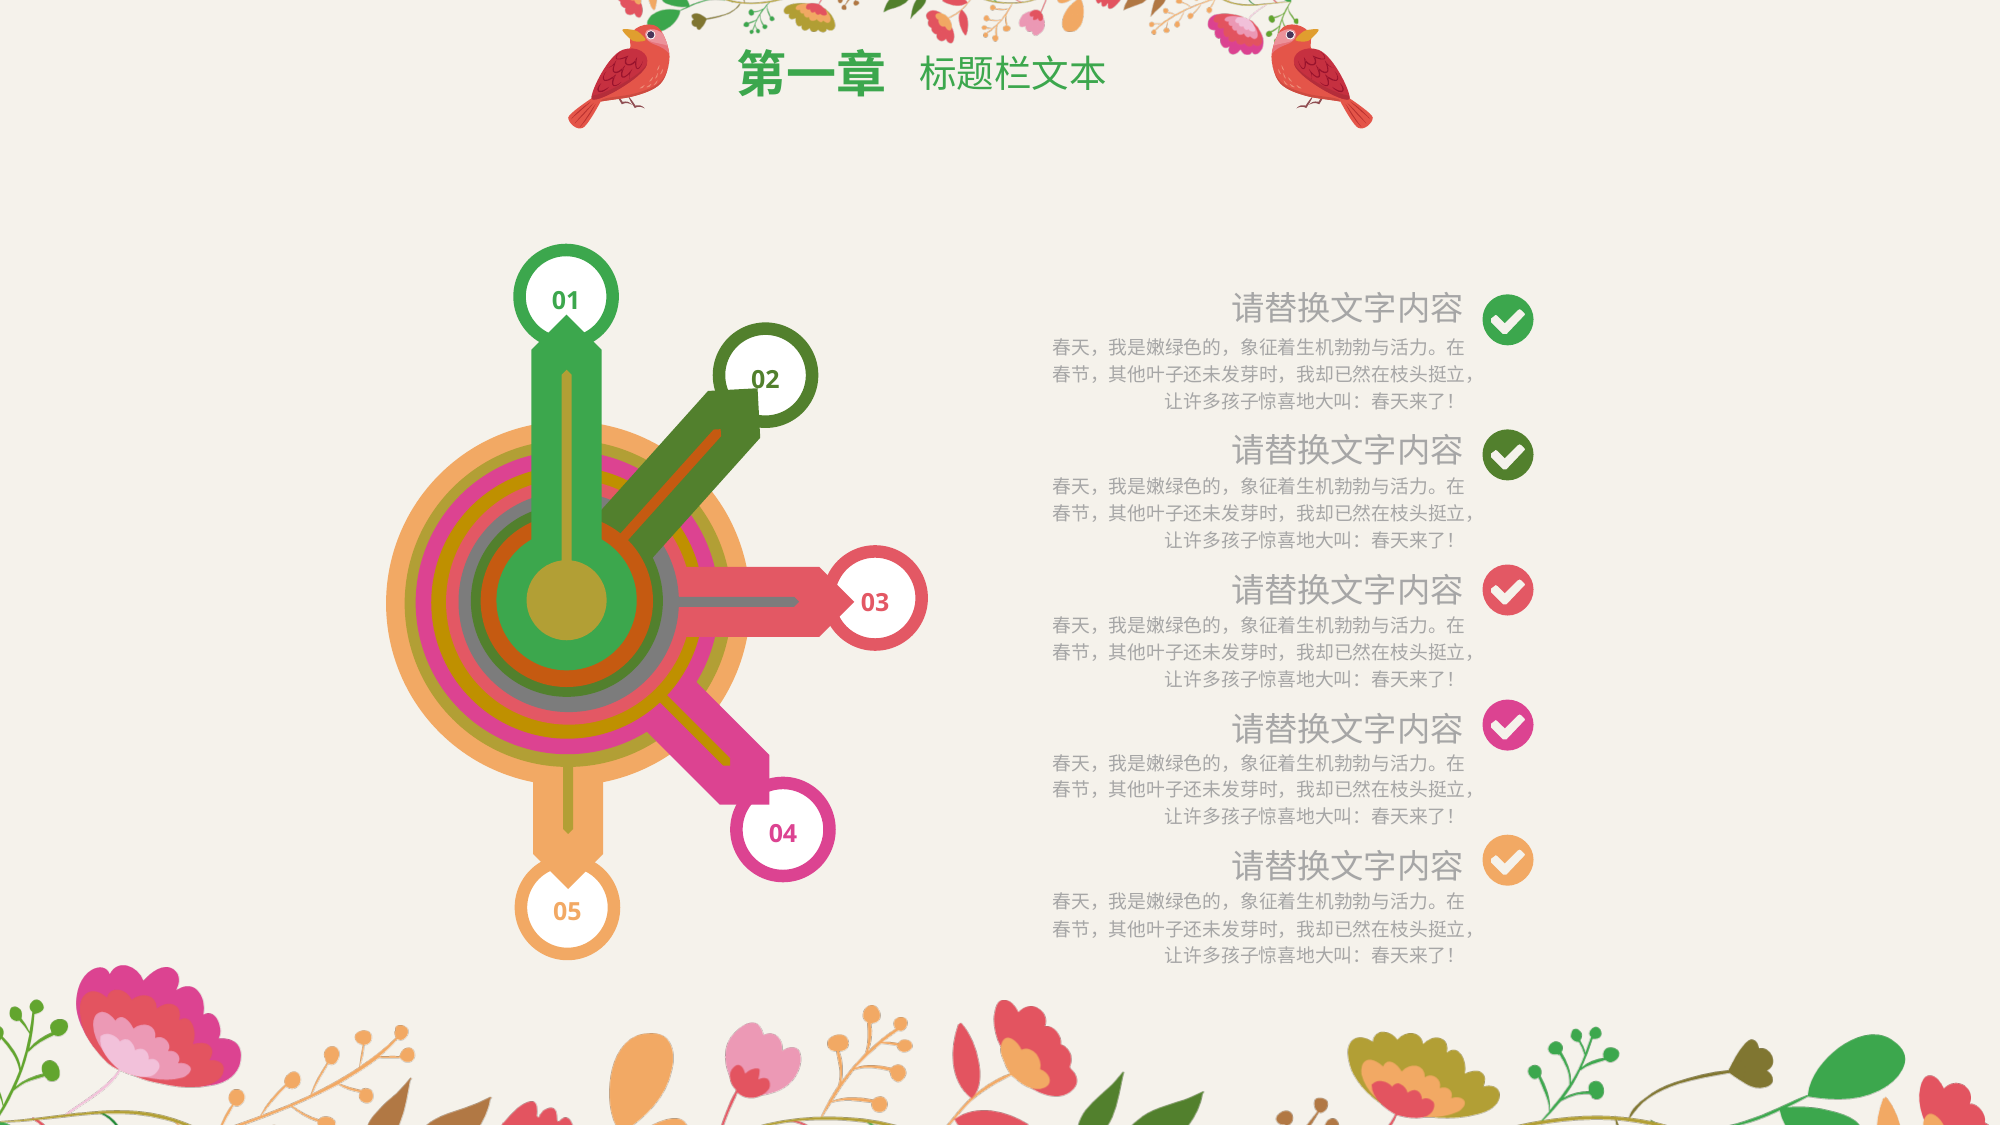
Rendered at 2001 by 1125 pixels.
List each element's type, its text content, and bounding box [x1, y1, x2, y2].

picture [0, 965, 2000, 1125]
text_box 03 [832, 550, 923, 646]
text_box 标题栏文本 [904, 42, 1122, 103]
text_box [568, 23, 670, 131]
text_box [1034, 286, 1465, 414]
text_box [1034, 423, 1465, 553]
picture [616, 0, 1298, 55]
text_box 01 [518, 248, 614, 314]
text_box [1482, 564, 1534, 616]
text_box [1034, 562, 1465, 692]
text_box 05 [519, 889, 616, 956]
text_box 第一章 [722, 34, 902, 110]
text_box [1482, 699, 1534, 751]
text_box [463, 431, 767, 869]
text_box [527, 397, 773, 807]
text_box 04 [756, 781, 831, 878]
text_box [534, 339, 727, 722]
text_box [1034, 838, 1465, 968]
text_box [1482, 834, 1534, 886]
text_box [1034, 701, 1465, 829]
text_box 02 [727, 327, 814, 423]
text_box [1271, 23, 1373, 131]
text_box [1482, 294, 1534, 346]
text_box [385, 421, 751, 889]
text_box [1482, 429, 1534, 481]
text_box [496, 314, 637, 671]
